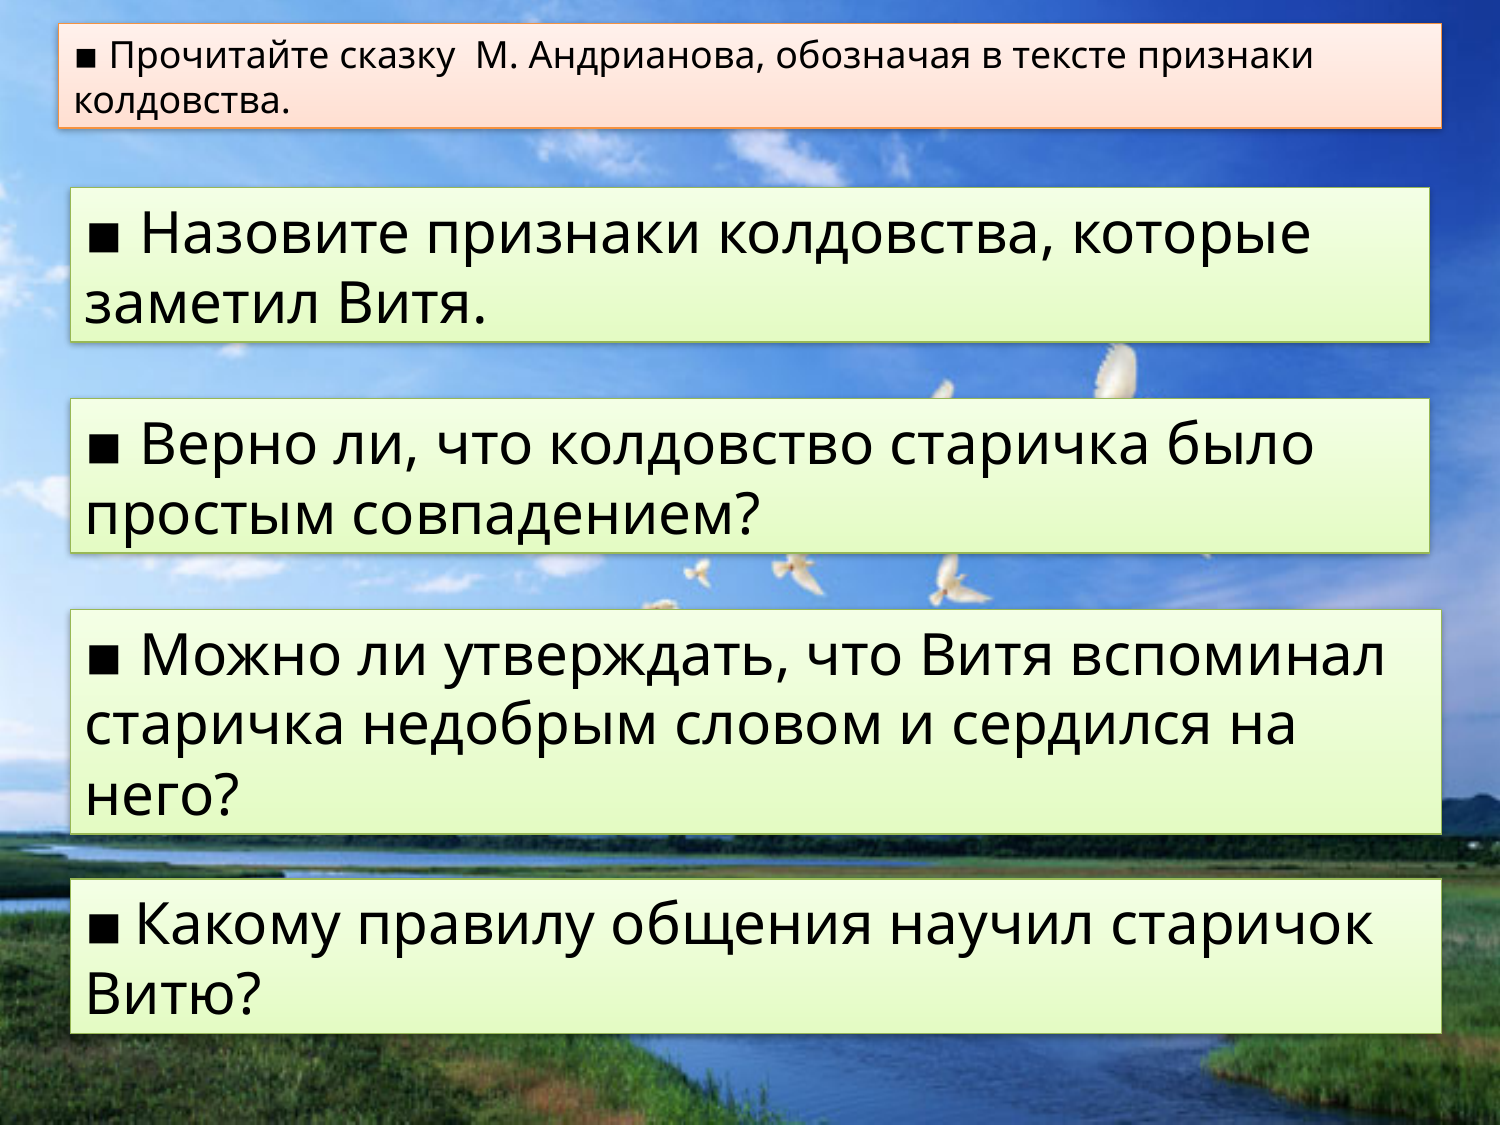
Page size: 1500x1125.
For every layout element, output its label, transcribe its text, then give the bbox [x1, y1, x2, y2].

text_box ▪ Прочитайте сказку М. Андрианова, обозначая в тексте признаки колдовства. [58, 23, 1442, 129]
picture [0, 0, 1500, 1125]
text_box ▪ Какому правилу общения научил старичок Витю? [70, 878, 1442, 1034]
text_box ▪ Верно ли, что колдовство старичка было простым совпадением? [70, 398, 1430, 554]
text_box ▪ Назовите признаки колдовства, которые заметил Витя. [70, 187, 1430, 343]
text_box ▪ Можно ли утверждать, что Витя вспоминал старичка недобрым словом и сердился на него? [70, 609, 1442, 835]
